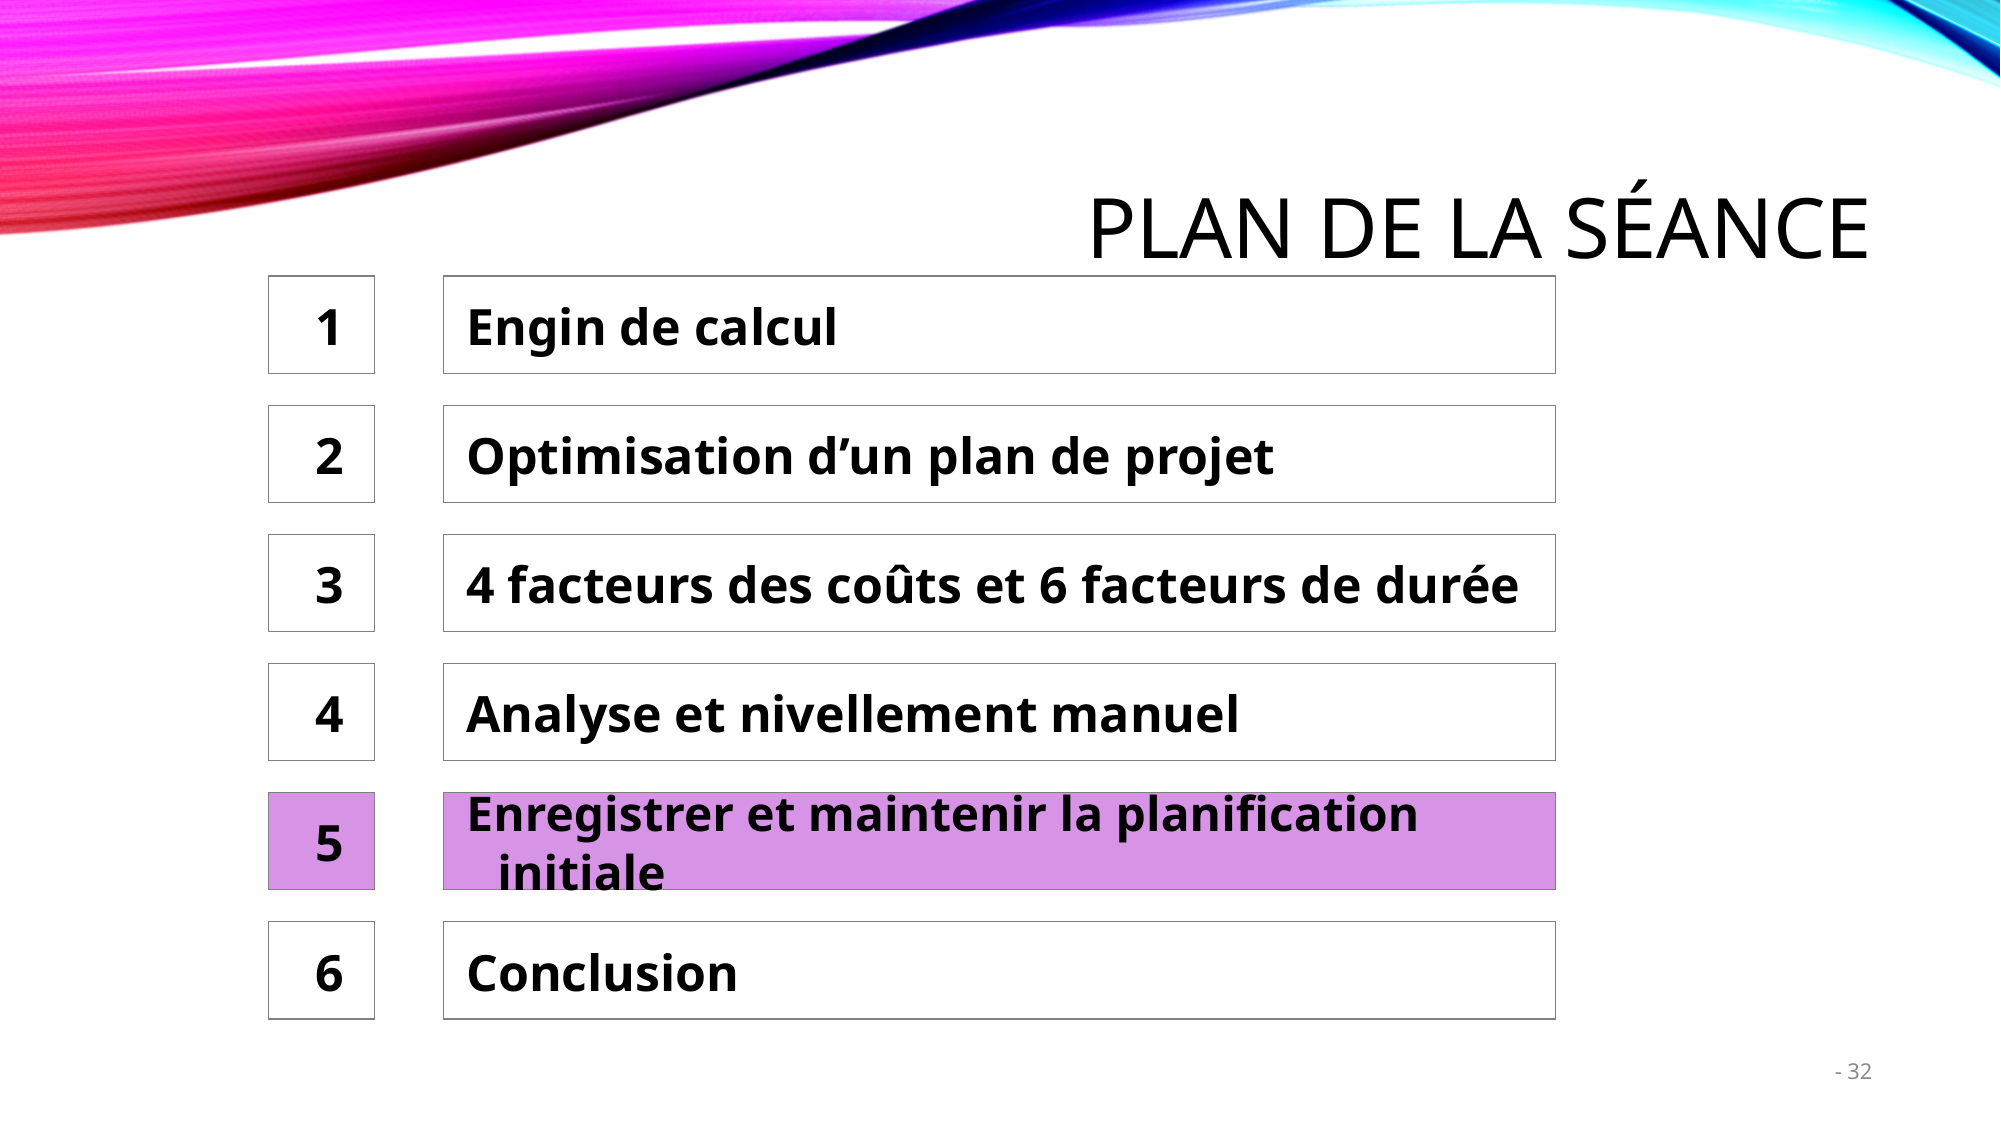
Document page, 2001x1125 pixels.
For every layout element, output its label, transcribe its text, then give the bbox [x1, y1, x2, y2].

picture [1890, 0, 2000, 75]
text_box 4 facteurs des coûts et 6 facteurs de durée [443, 534, 1556, 632]
text_box Analyse et nivellement manuel [443, 663, 1556, 761]
text_box 3 [268, 534, 375, 632]
text_box 1 [268, 276, 375, 374]
text_box Enregistrer et maintenir la planification initiale [443, 792, 1556, 890]
text_box 6 [268, 921, 375, 1019]
slide_number 32 [1808, 1042, 1888, 1103]
text_box Optimisation d’un plan de projet [443, 405, 1556, 503]
text_box 4 [268, 663, 375, 761]
text_box 2 [268, 405, 375, 503]
picture [0, 0, 2000, 237]
title Plan de la séance [474, 125, 1888, 338]
picture [1910, 0, 2000, 45]
text_box Conclusion [443, 921, 1556, 1019]
text_box Engin de calcul [443, 276, 1556, 374]
text_box 5 [268, 792, 375, 890]
